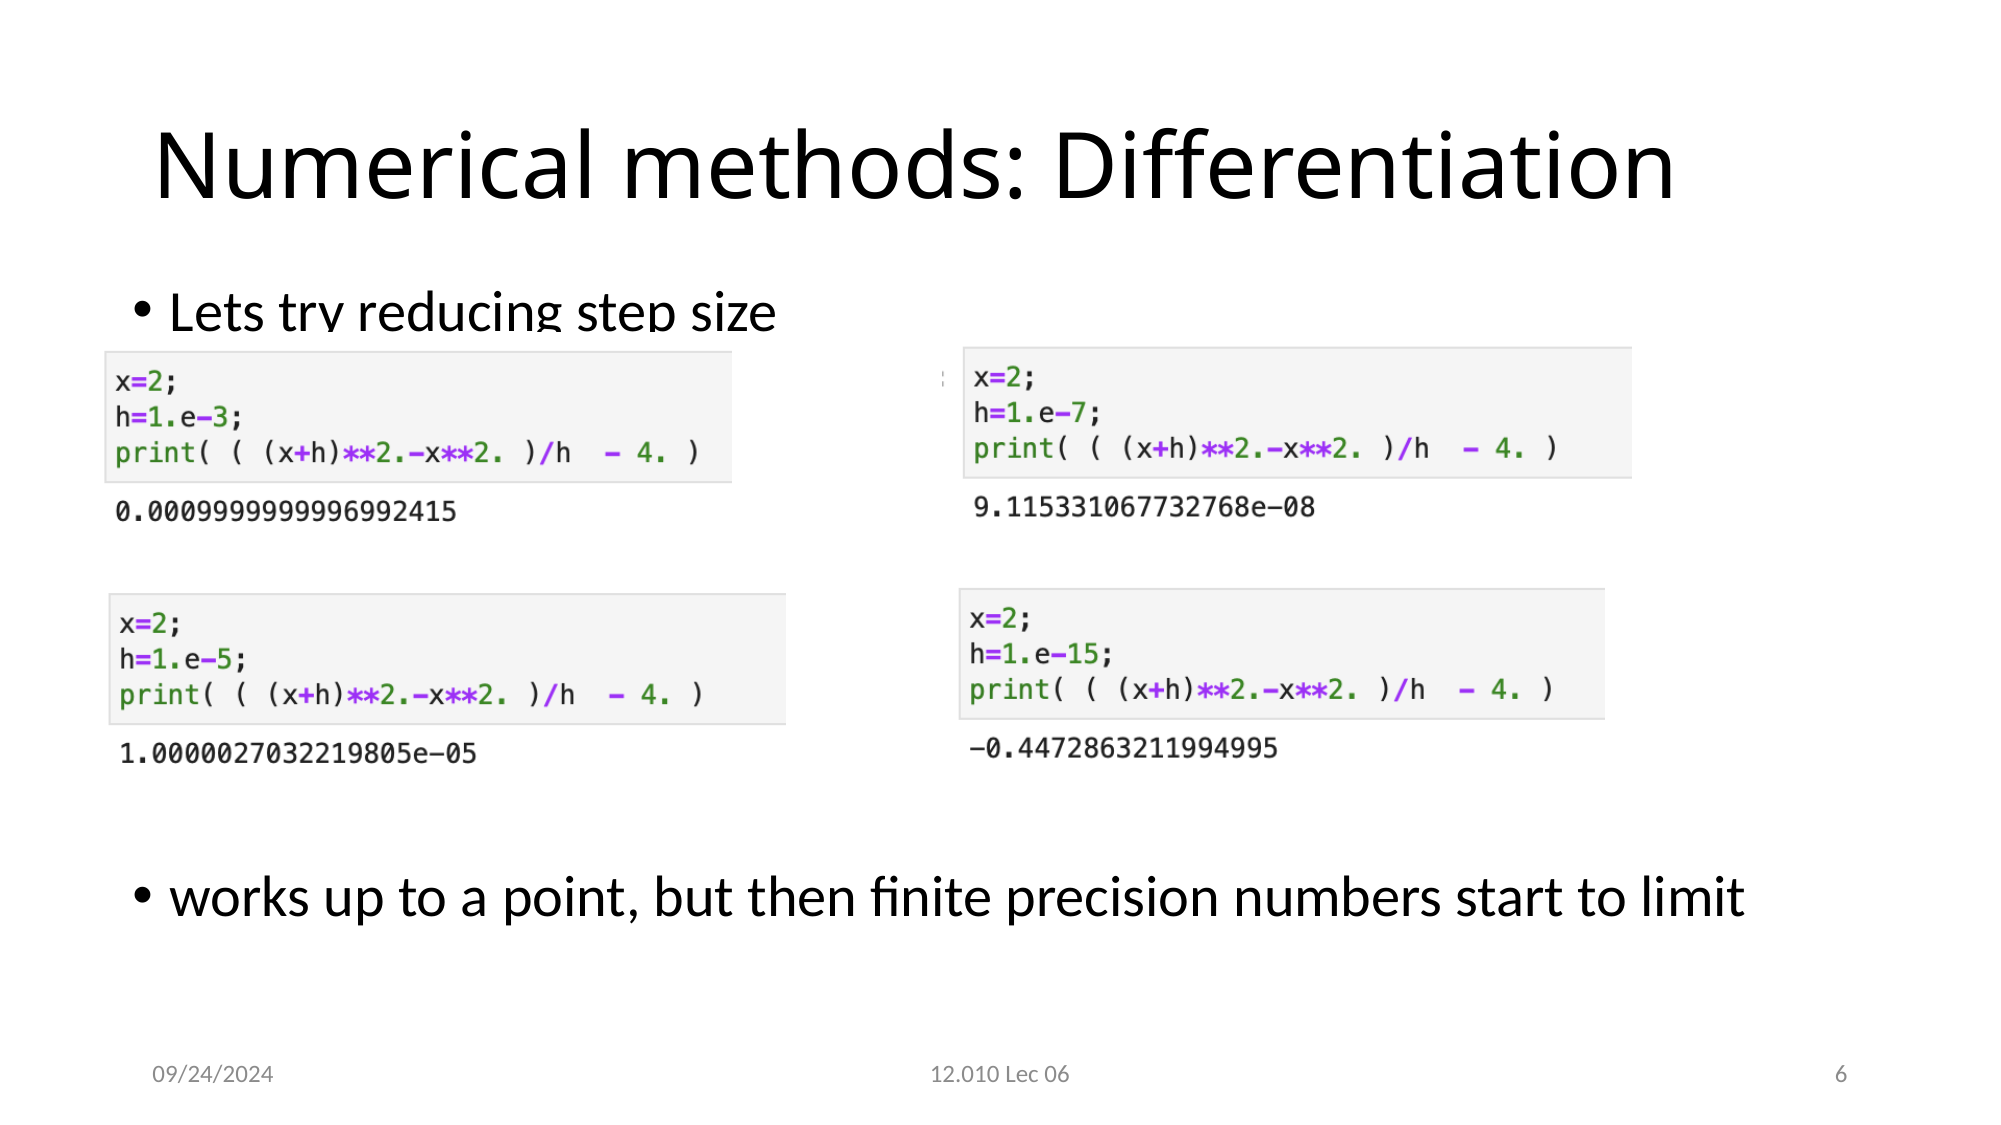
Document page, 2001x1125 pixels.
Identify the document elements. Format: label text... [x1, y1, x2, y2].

picture [94, 570, 786, 786]
title Numerical methods: Differentiation [137, 59, 1863, 278]
slide_number 6 [1412, 1042, 1863, 1103]
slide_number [137, 1042, 588, 1103]
picture [942, 332, 1632, 550]
footer 12.010 Lec 06 [662, 1042, 1338, 1103]
picture [94, 332, 732, 542]
list Lets try reducing step size works up to a point, but then finite precision numbers start to limit [117, 273, 1843, 1066]
picture [942, 567, 1605, 789]
